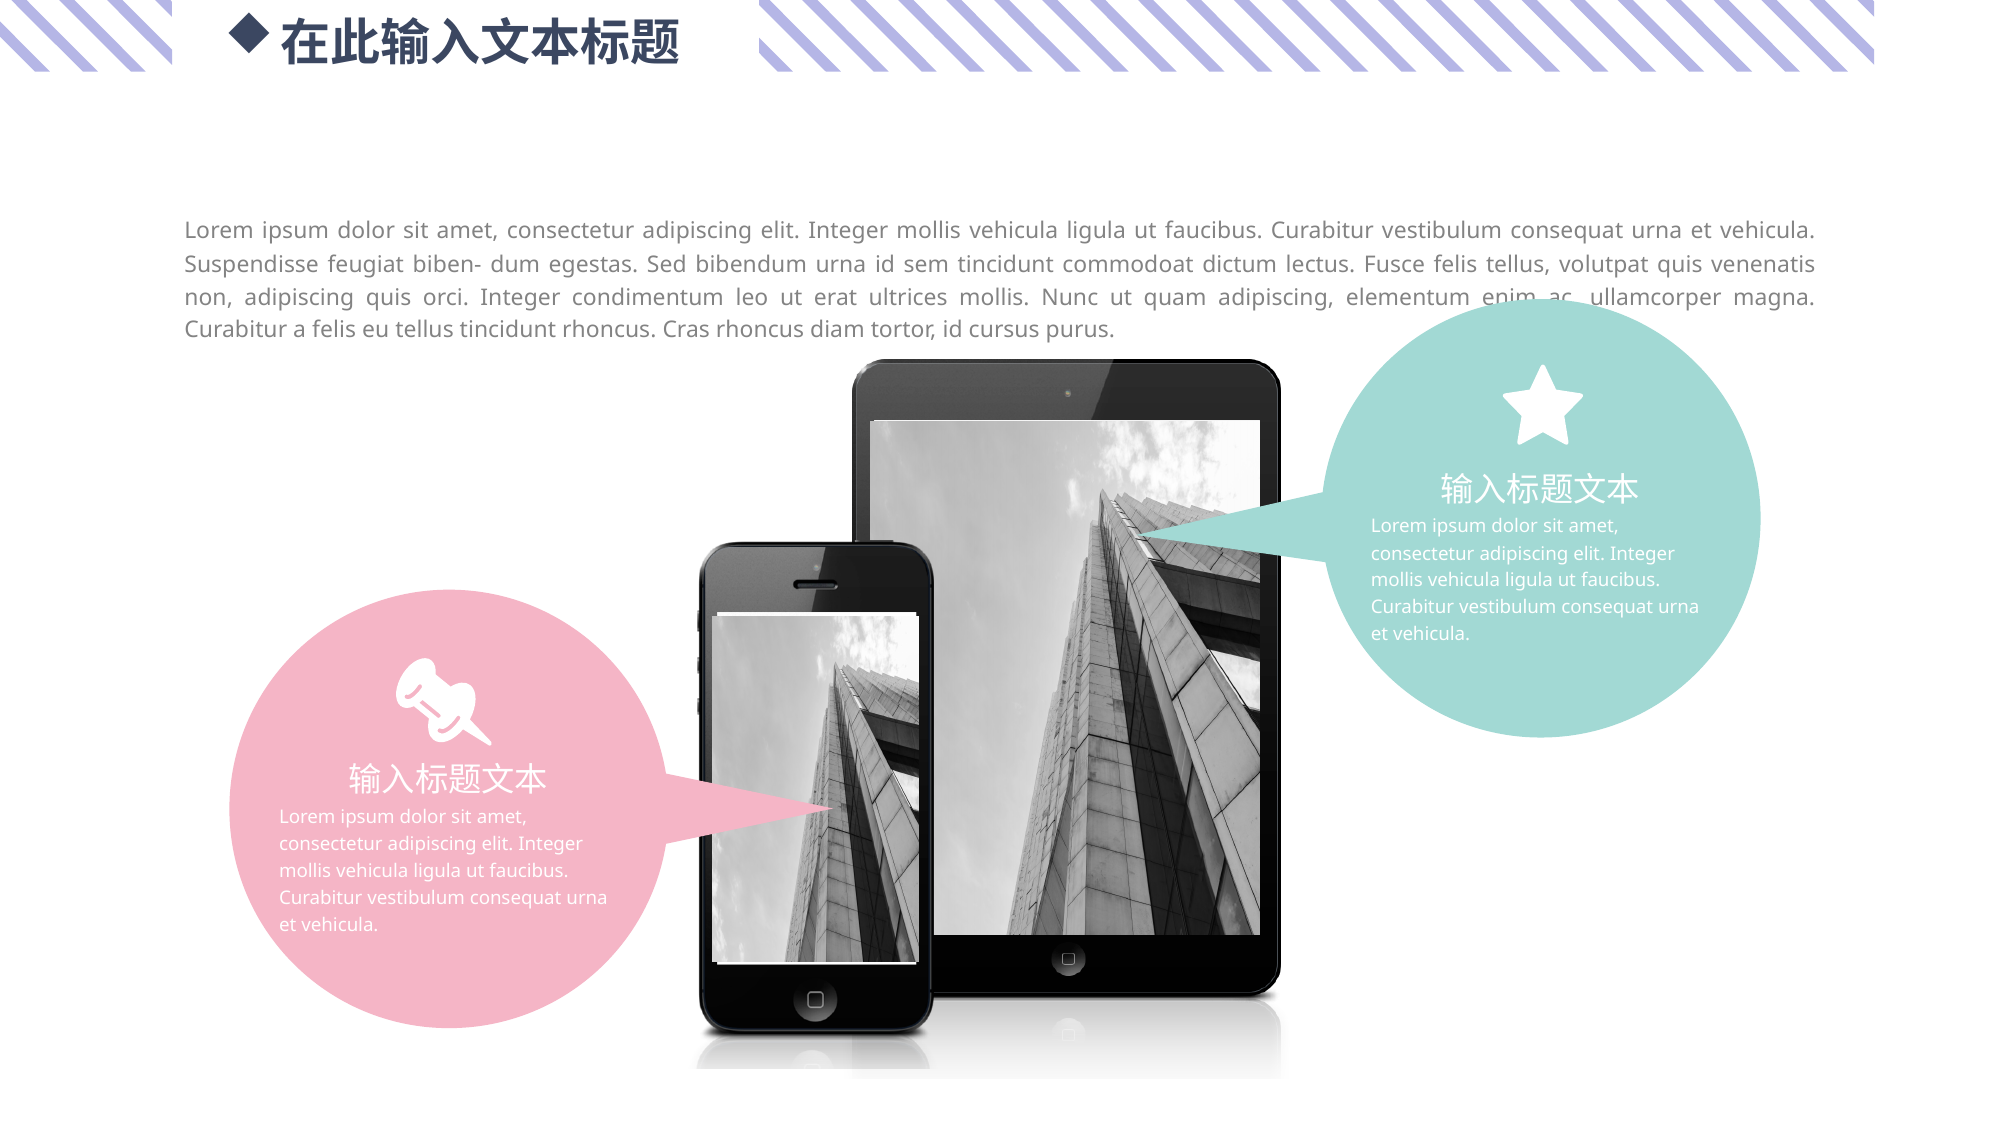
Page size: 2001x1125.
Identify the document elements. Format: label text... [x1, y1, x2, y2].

text_box 输入标题文本 [1370, 467, 1710, 497]
text_box 输入标题文本 [279, 758, 618, 788]
text_box Lorem ipsum dolor sit amet, consectetur adipiscing elit. Integer mollis vehicula ligula ut faucibus. Curabitur vestibulum consequat urna et vehicula. [1370, 509, 1714, 616]
text_box Lorem ipsum dolor sit amet, consectetur adipiscing elit. Integer mollis vehicula ligula ut faucibus. Curabitur vestibulum consequat urna et vehicula. Suspendisse feugiat biben- dum egestas. Sed bibendum urna id sem tincidunt commodoat dictum lectus. Fusce felis tellus, volutpat quis venenatis non, adipiscing quis orci. Integer condimentum leo ut erat ultrices mollis. Nunc ut quam adipiscing, elementum enim ac, ullamcorper magna. Curabitur a felis eu tellus tincidunt rhoncus. Cras rhoncus diam tortor, id cursus purus. [184, 210, 1818, 289]
text_box [396, 658, 492, 746]
text_box 在此输入文本标题 [209, 2, 759, 78]
text_box Lorem ipsum dolor sit amet, consectetur adipiscing elit. Integer mollis vehicula ligula ut faucibus. Curabitur vestibulum consequat urna et vehicula. [279, 800, 622, 907]
text_box [229, 589, 681, 1029]
picture [686, 359, 1291, 1079]
text_box [1296, 299, 1761, 738]
text_box [1502, 364, 1583, 445]
